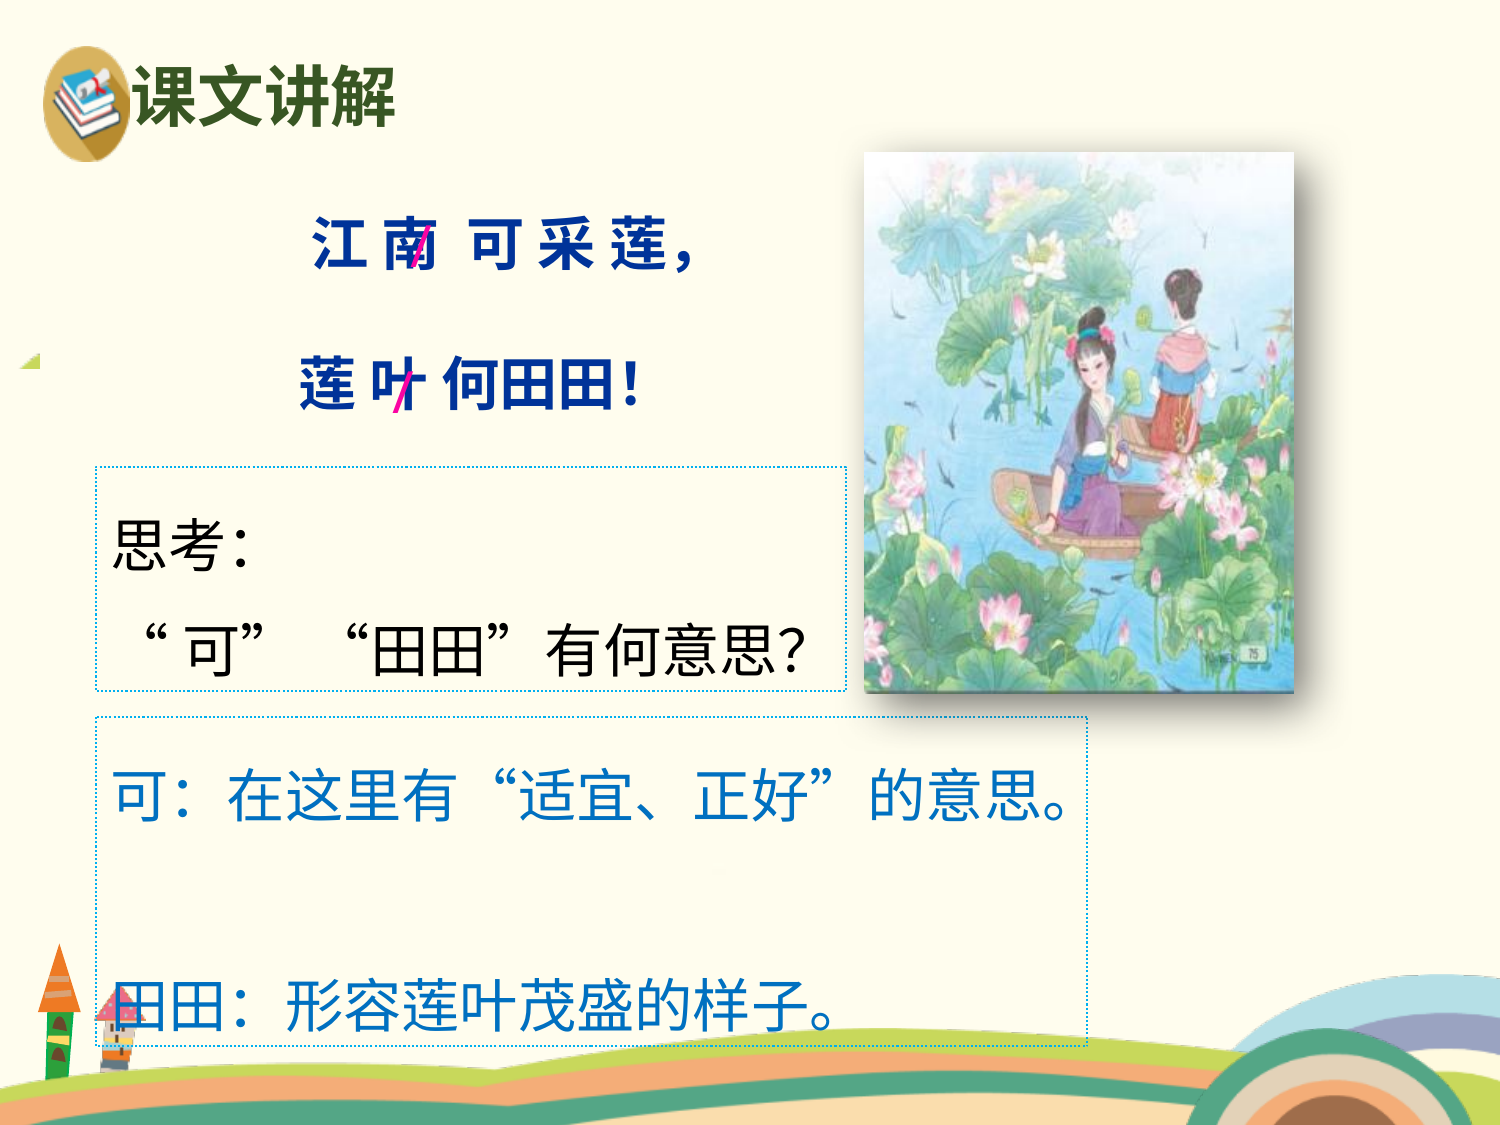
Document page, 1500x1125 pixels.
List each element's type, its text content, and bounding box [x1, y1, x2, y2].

text_box 可：在这里有“适宜、正好”的意思。 田田：形容莲叶茂盛的样子。 [95, 716, 1088, 1047]
text_box 思考： “可” “田田”有何意思？ [95, 466, 846, 692]
text_box 莲 叶 何田田！ [283, 340, 847, 425]
text_box / [377, 348, 440, 433]
text_box 课文讲解 [115, 47, 413, 143]
text_box 江 南 可 采 莲， [295, 199, 848, 297]
text_box / [395, 201, 458, 287]
picture [0, 0, 1500, 1125]
